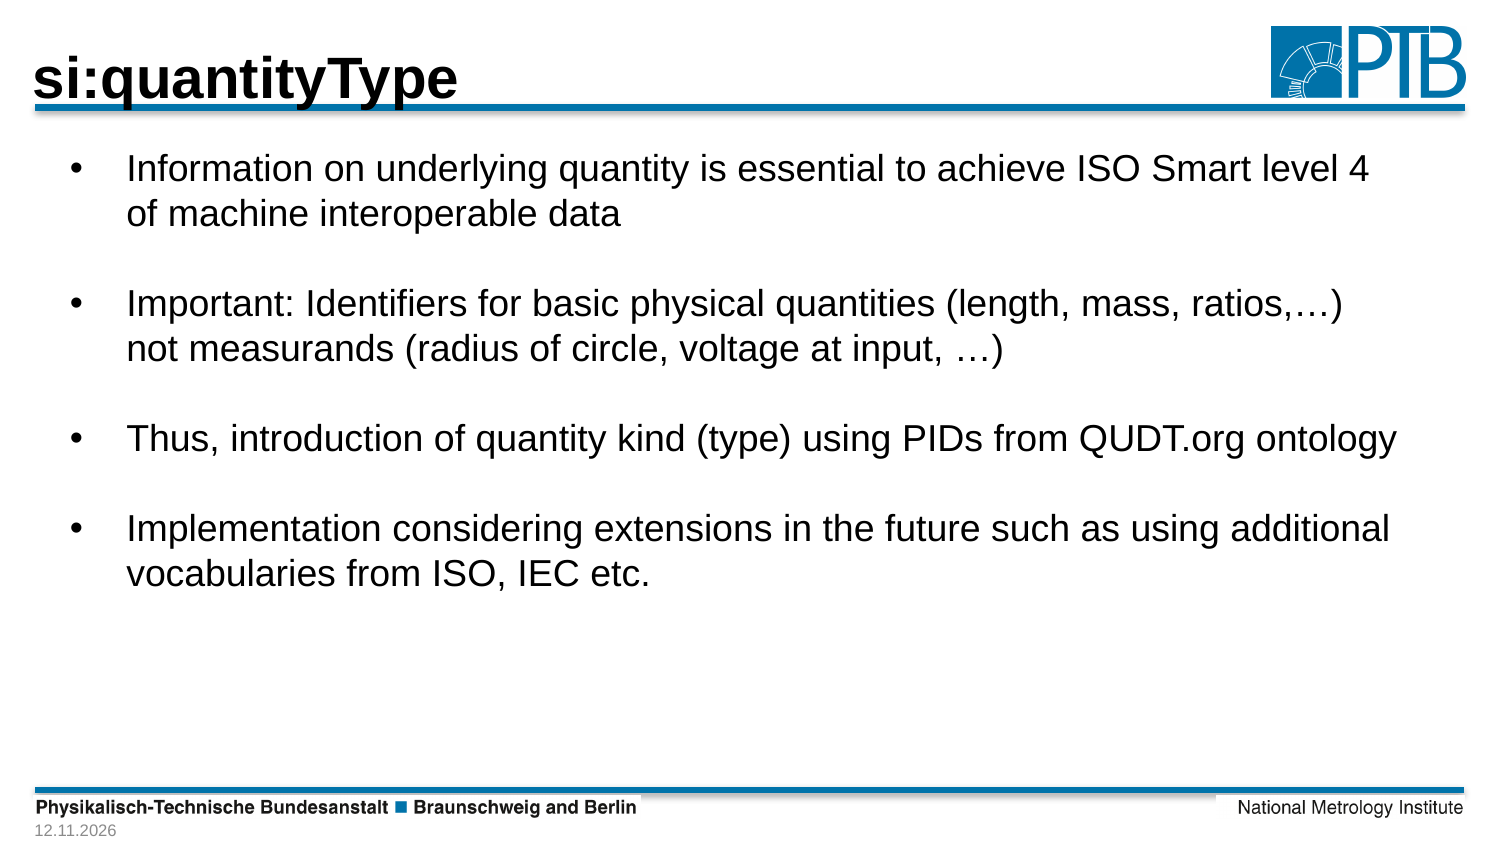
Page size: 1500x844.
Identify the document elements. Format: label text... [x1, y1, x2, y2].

picture [33, 795, 641, 815]
picture [1216, 795, 1465, 819]
picture [1459, 80, 1467, 98]
picture [1459, 26, 1467, 75]
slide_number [19, 815, 669, 844]
title si:quantityType [17, 26, 1459, 123]
text_box Information on underlying quantity is essential to achieve ISO Smart level 4 of machine interoperable data Important: Identifiers for basic physical quantities (length, mass, ratios,…) not measurands (radius of circle, voltage at input, …) Thus, introduction of quantity kind (type) using PIDs from QUDT.org ontology Implementation considering extensions in the future such as using additional vocabularies from ISO, IEC etc. [55, 137, 1421, 647]
